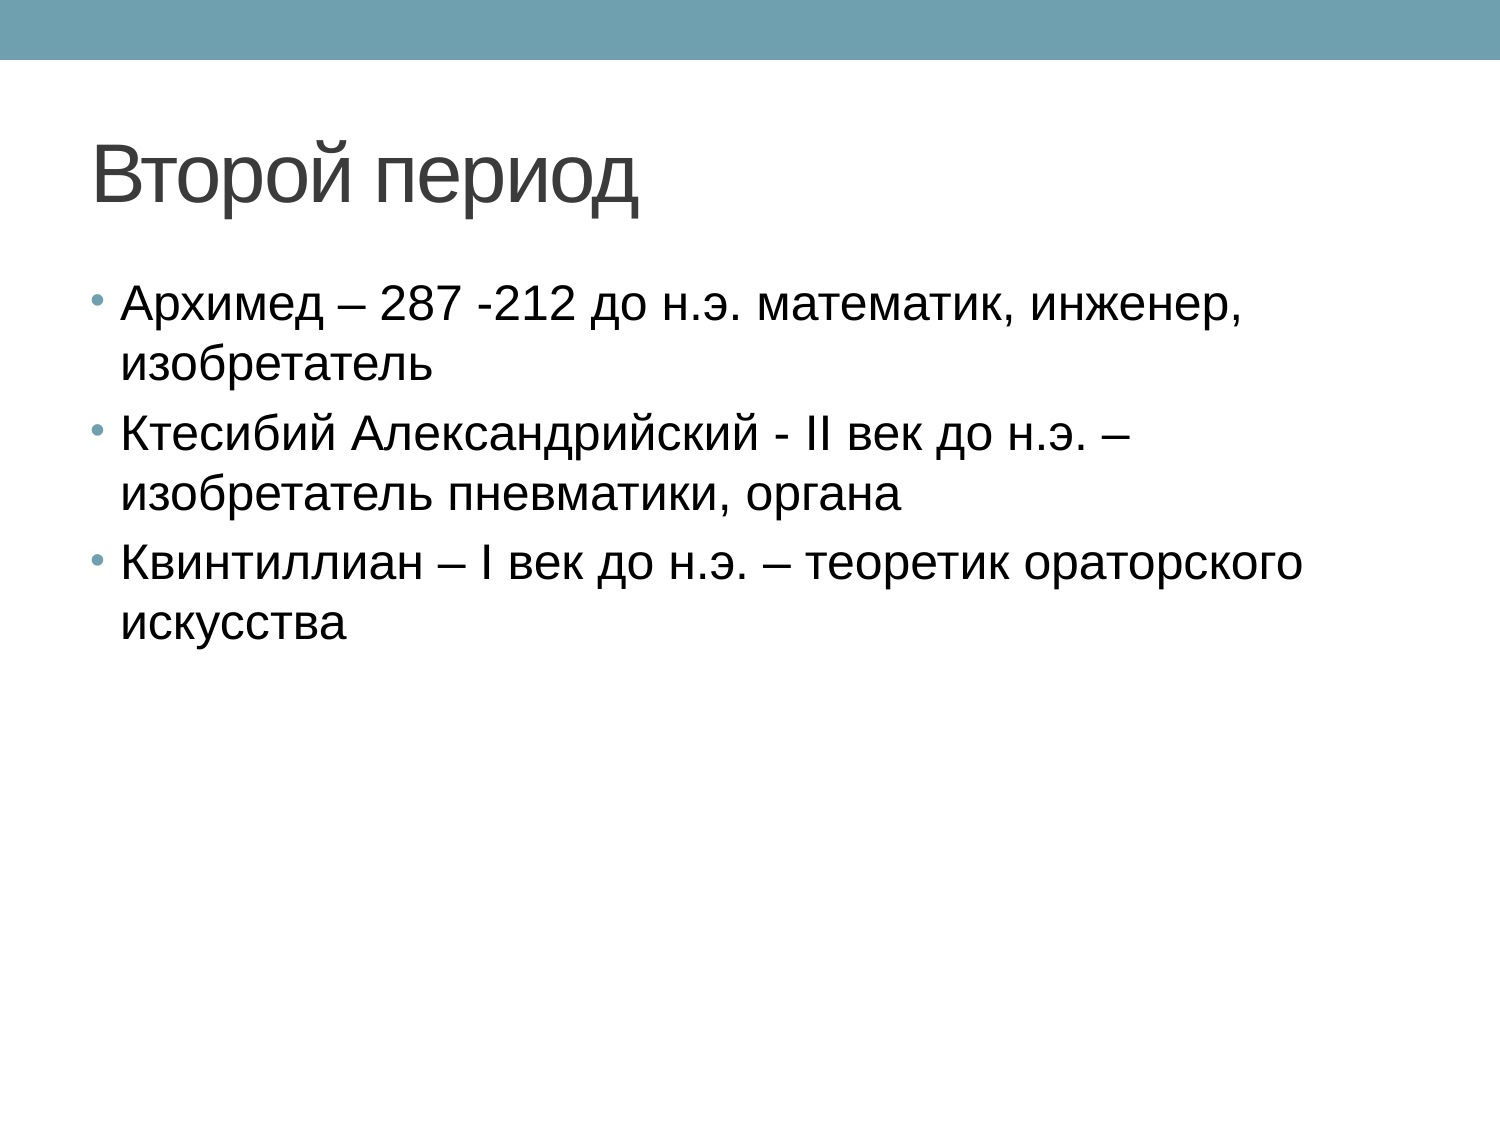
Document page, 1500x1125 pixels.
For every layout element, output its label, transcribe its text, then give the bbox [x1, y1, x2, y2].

list Архимед – 287 -212 до н.э. математик, инженер, изобретатель Ктесибий Александрийский - II век до н.э. – изобретатель пневматики, органа Квинтиллиан – I век до н.э. – теоретик ораторского искусства [75, 262, 1425, 1063]
title Второй период [75, 87, 1425, 250]
